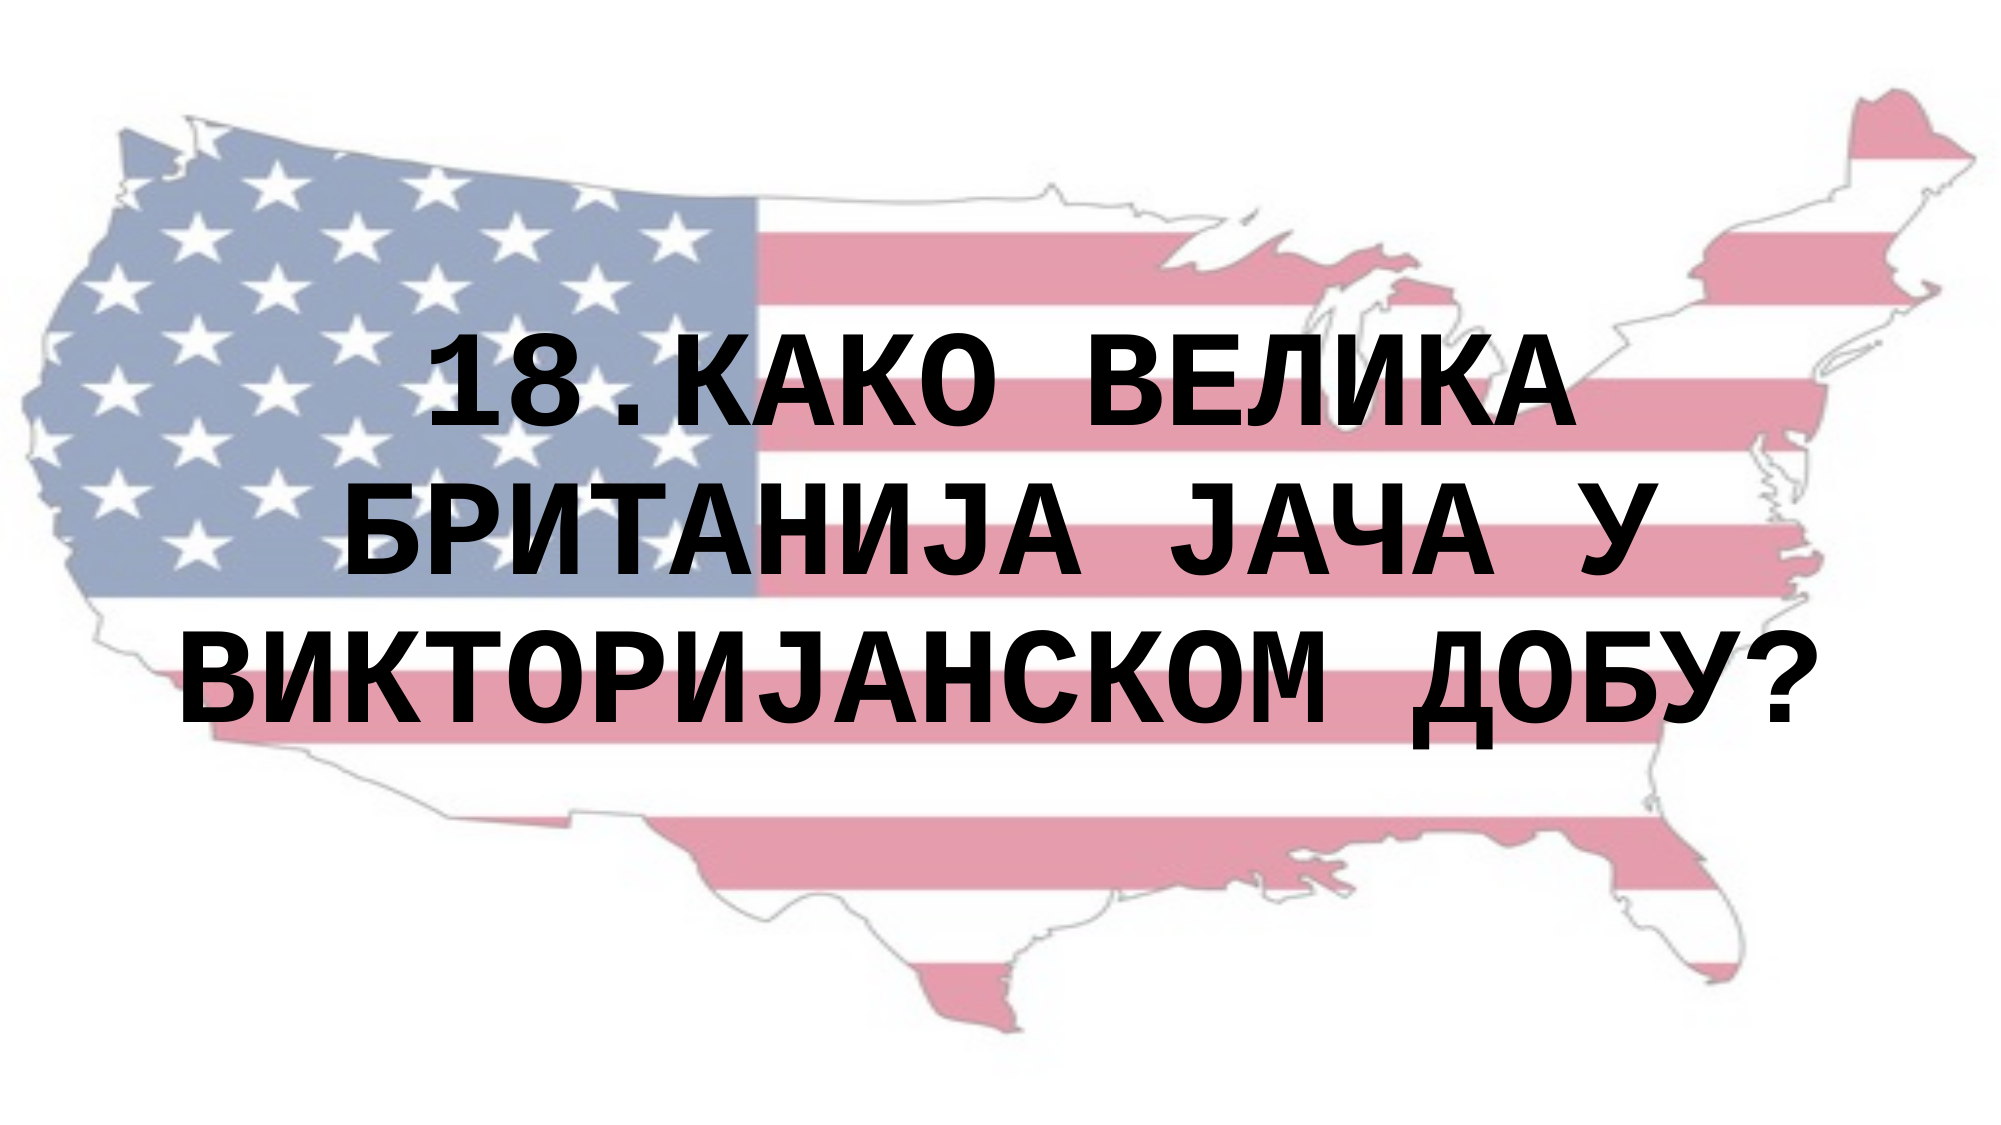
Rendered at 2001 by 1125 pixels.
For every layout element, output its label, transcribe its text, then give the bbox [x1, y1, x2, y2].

list 18.КАКО ВЕЛИКА БРИТАНИЈА ЈАЧА У ВИКТОРИЈАНСКОМ ДОБУ? [137, 299, 1863, 1014]
